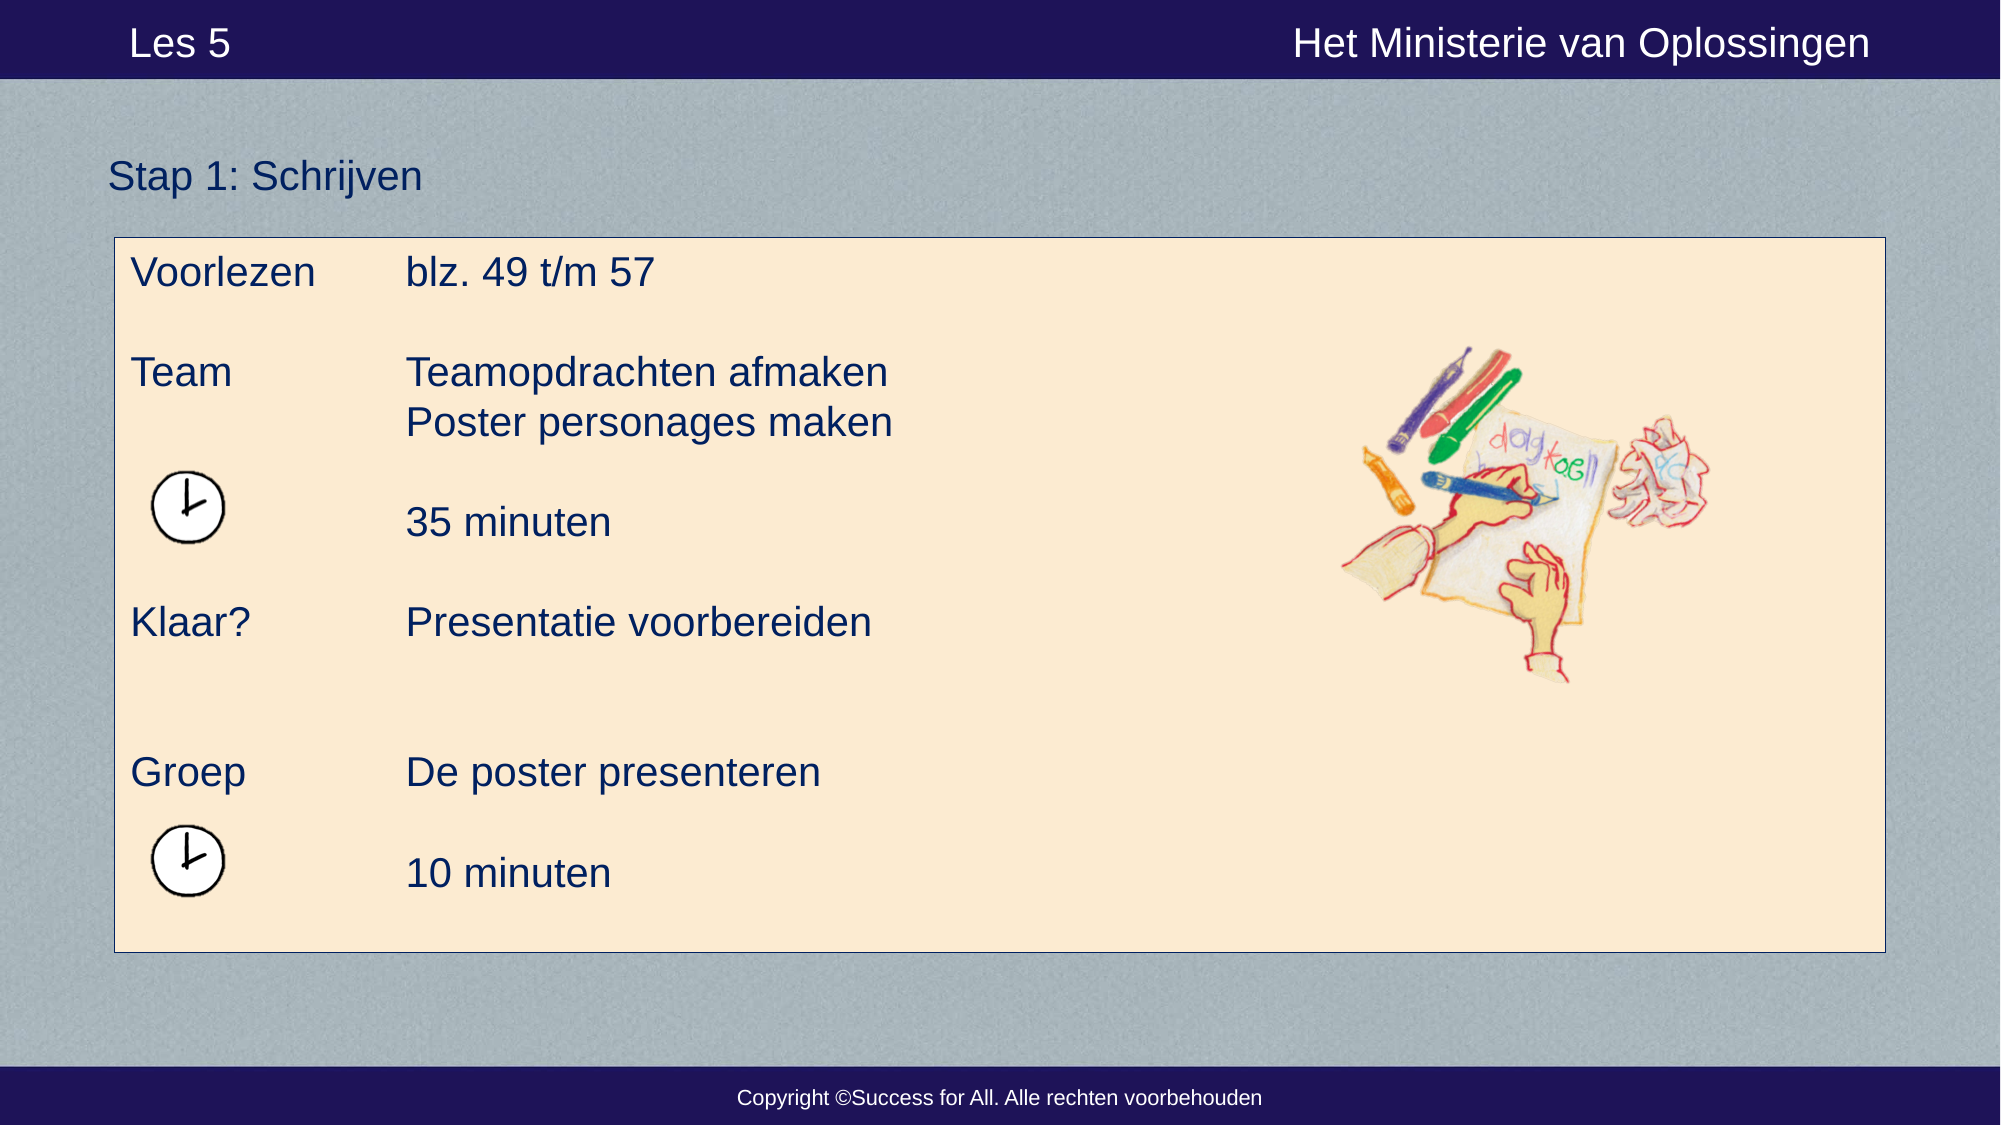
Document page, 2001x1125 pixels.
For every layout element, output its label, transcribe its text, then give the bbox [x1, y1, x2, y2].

picture [0, 0, 2001, 1125]
text_box Het Ministerie van Oplossingen [999, 8, 1886, 73]
text_box Stap 1: Schrijven [92, 141, 886, 207]
text_box Copyright ©Success for All. Alle rechten voorbehouden [0, 1076, 2000, 1125]
text_box Les 5 [114, 8, 354, 73]
text_box Voorlezen blz. 49 t/m 57 Team Teamopdrachten afmaken Poster personages maken 35 minuten Klaar? Presentatie voorbereiden Groep De poster presenteren 10 minuten [114, 237, 1886, 953]
